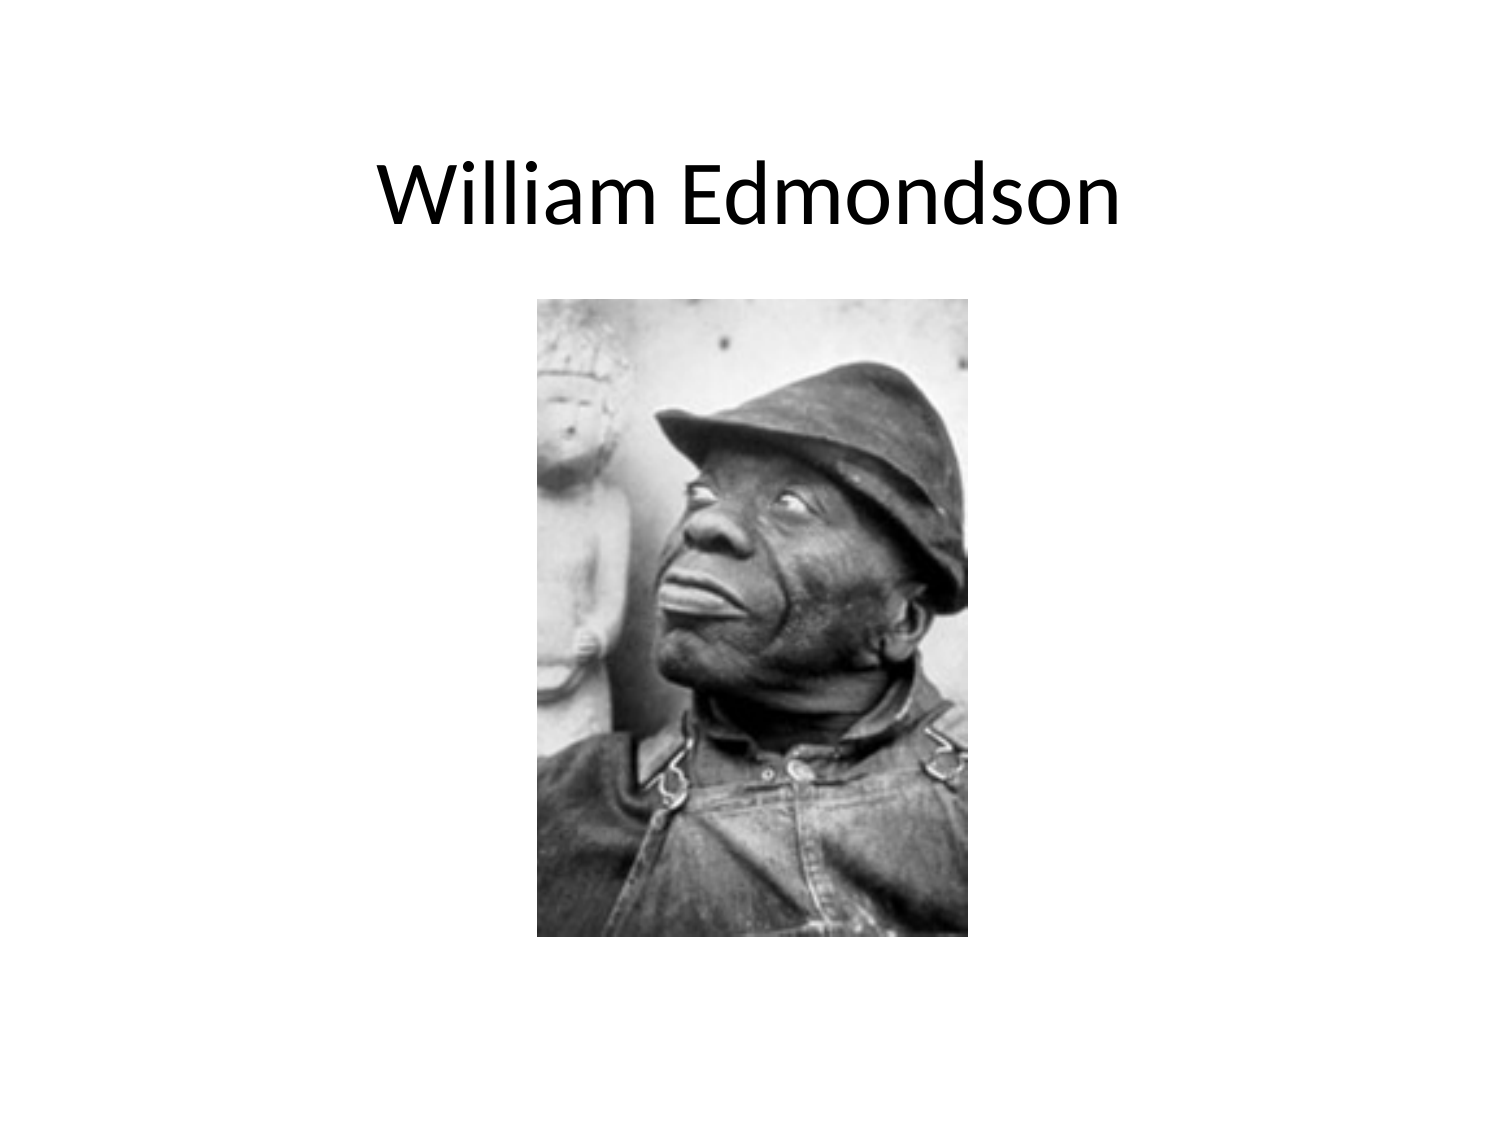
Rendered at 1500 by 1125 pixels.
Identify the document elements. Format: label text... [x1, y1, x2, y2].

picture [537, 299, 968, 937]
title William Edmondson [112, 99, 1388, 275]
